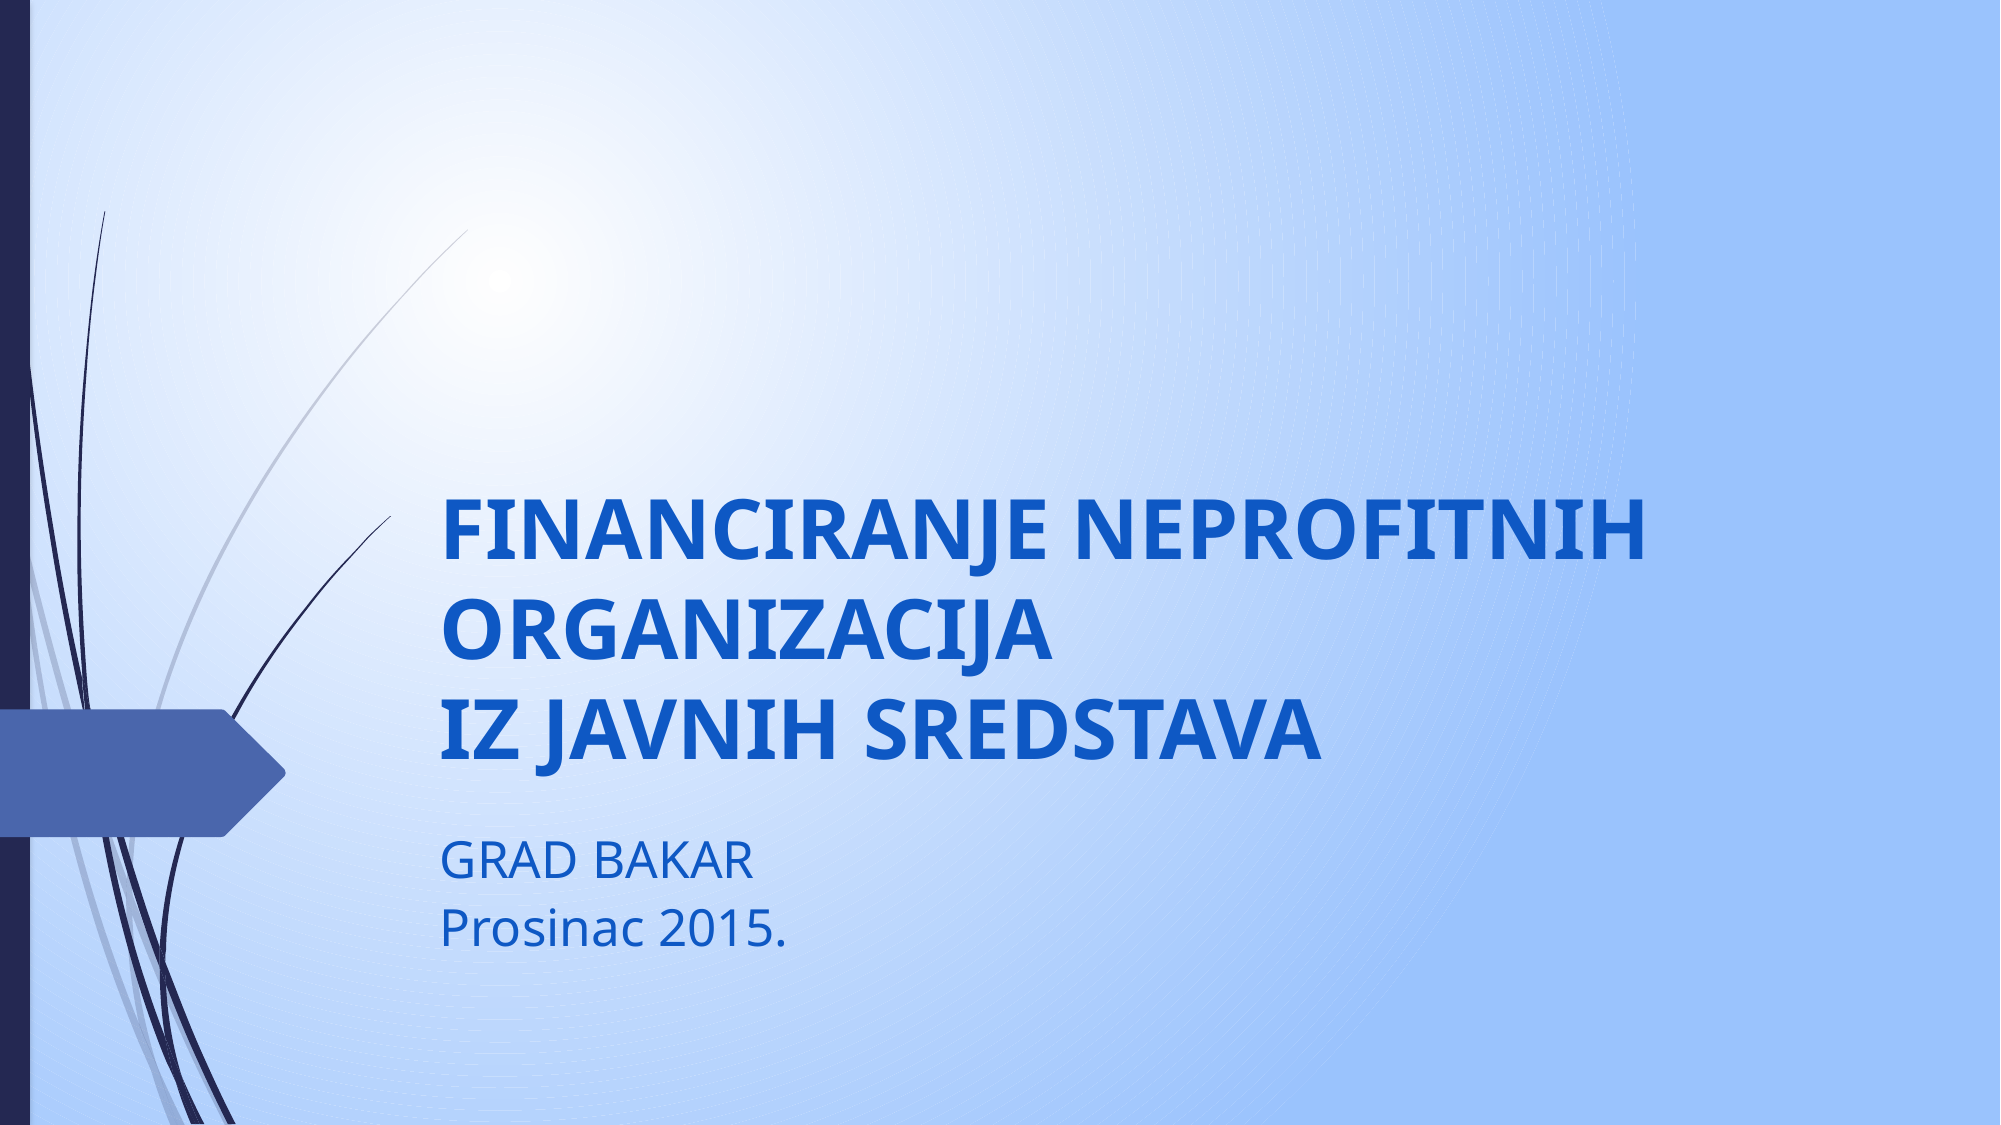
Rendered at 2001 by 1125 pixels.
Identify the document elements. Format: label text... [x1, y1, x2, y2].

title FINANCIRANJE NEPROFITNIH ORGANIZACIJA IZ JAVNIH SREDSTAVA [424, 412, 1888, 783]
subtitle GRAD BAKAR Prosinac 2015. [424, 783, 1888, 969]
